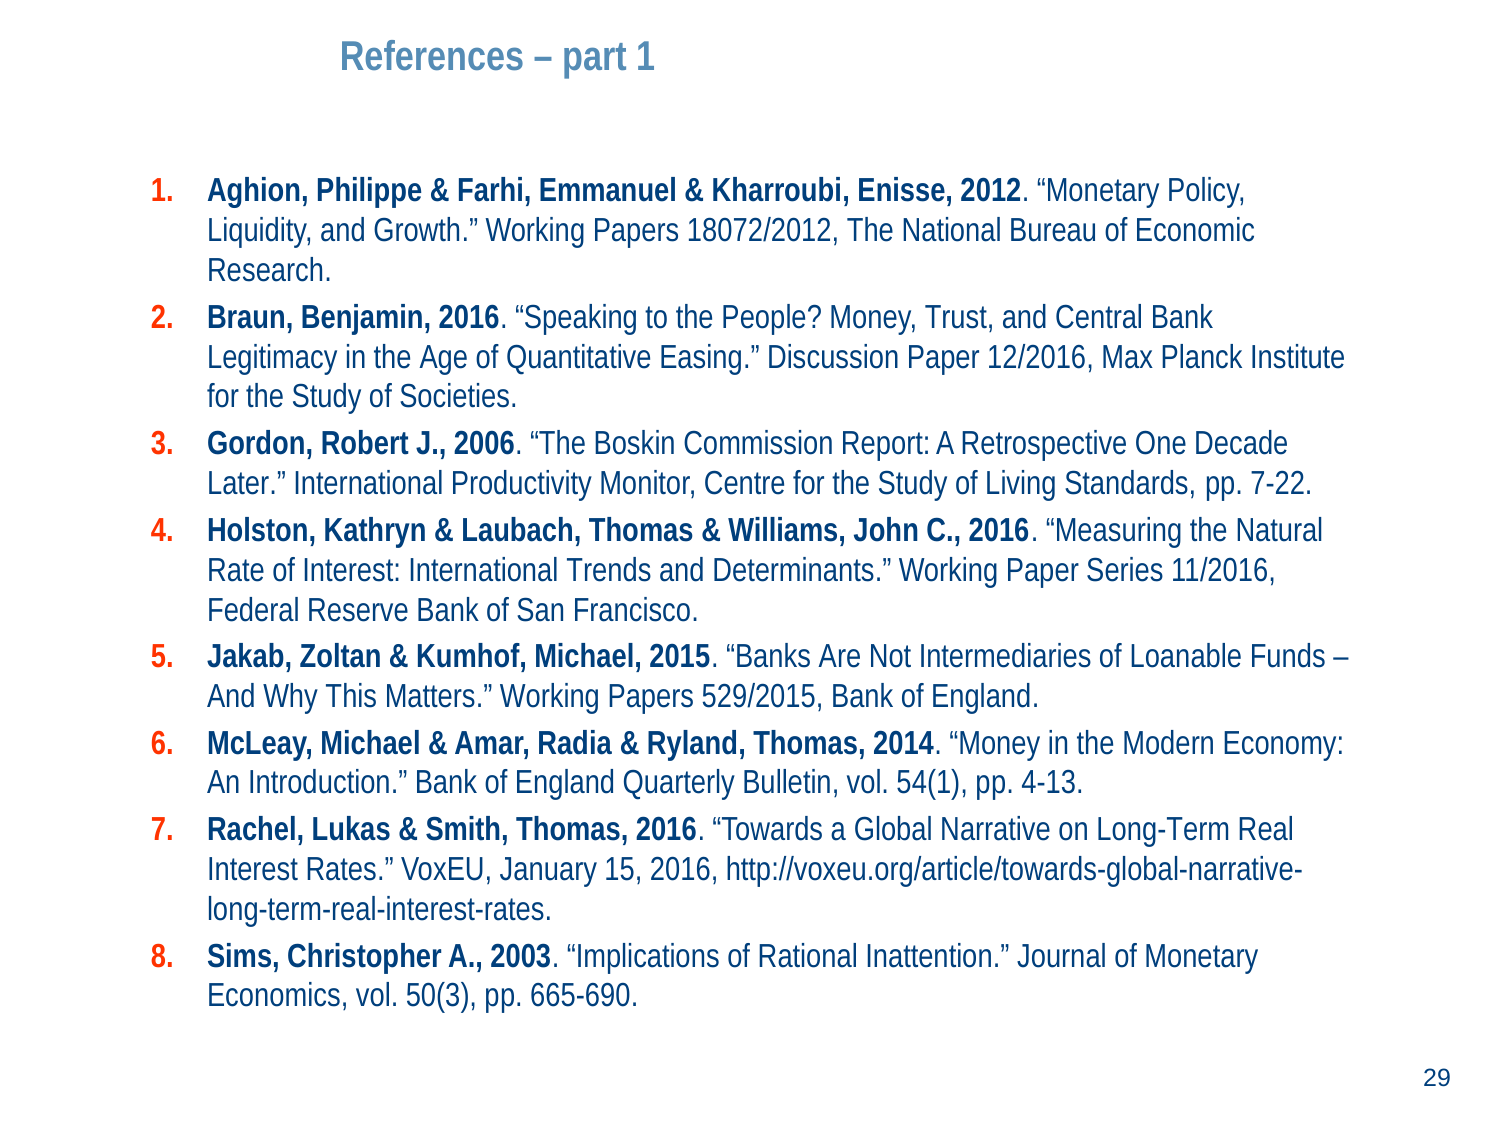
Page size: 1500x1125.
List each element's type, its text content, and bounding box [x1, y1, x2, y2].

list Aghion, Philippe & Farhi, Emmanuel & Kharroubi, Enisse, 2012. “Monetary Policy, Liquidity, and Growth.” Working Papers 18072/2012, The National Bureau of Economic Research. Braun, Benjamin, 2016. “Speaking to the People? Money, Trust, and Central Bank Legitimacy in the Age of Quantitative Easing.” Discussion Paper 12/2016, Max Planck Institute for the Study of Societies. Gordon, Robert J., 2006. “The Boskin Commission Report: A Retrospective One Decade Later.” International Productivity Monitor, Centre for the Study of Living Standards, pp. 7-22. Holston, Kathryn & Laubach, Thomas & Williams, John C., 2016. “Measuring the Natural Rate of Interest: International Trends and Determinants.” Working Paper Series 11/2016, Federal Reserve Bank of San Francisco. Jakab, Zoltan & Kumhof, Michael, 2015. “Banks Are Not Intermediaries of Loanable Funds – And Why This Matters.” Working Papers 529/2015, Bank of England. McLeay, Michael & Amar, Radia & Ryland, Thomas, 2014. “Money in the Modern Economy: An Introduction.” Bank of England Quarterly Bulletin, vol. 54(1), pp. 4-13. Rachel, Lukas & Smith, Thomas, 2016. “Towards a Global Narrative on Long-Term Real Interest Rates.” VoxEU, January 15, 2016, http://voxeu.org/article/towards-global-narrative-long-term-real-interest-rates. Sims, Christopher A., 2003. “Implications of Rational Inattention.” Journal of Monetary Economics, vol. 50(3), pp. 665-690. [135, 160, 1365, 1024]
slide_number 29 [1116, 1047, 1467, 1107]
title References – part 1 [324, 12, 1294, 96]
